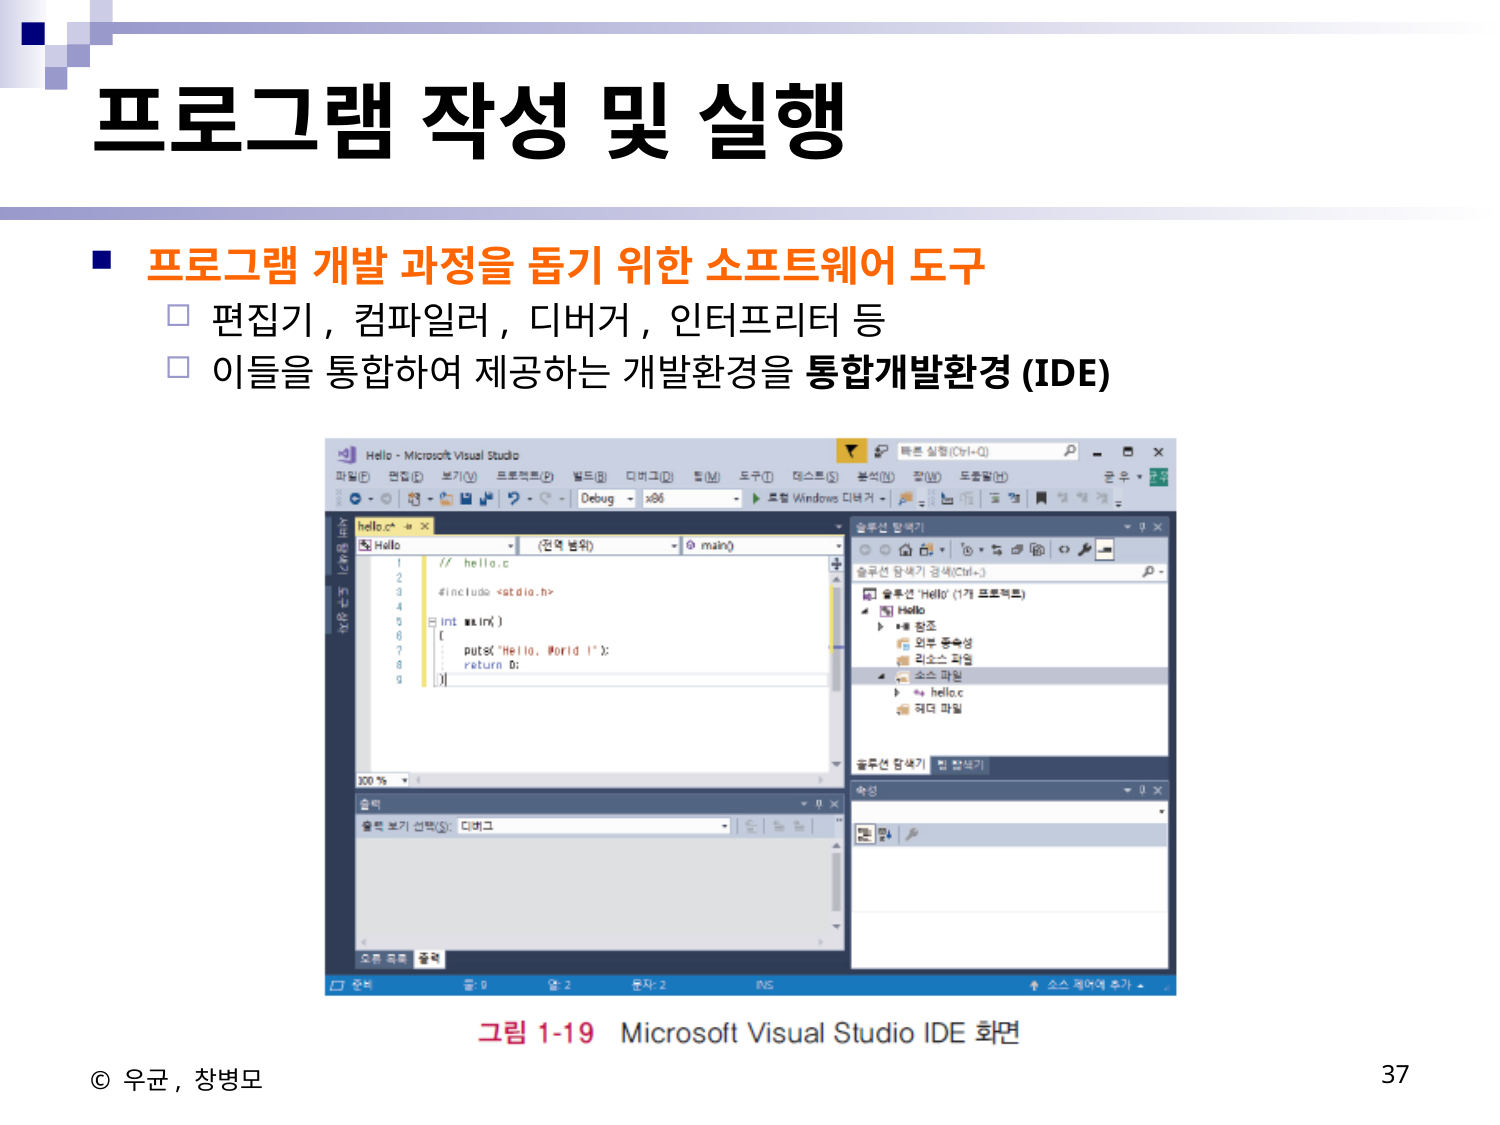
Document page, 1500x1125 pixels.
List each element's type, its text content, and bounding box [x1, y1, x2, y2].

picture [277, 396, 1284, 1083]
title 프로그램 작성 및 실행 [76, 42, 1427, 197]
list 프로그램 개발 과정을 돕기 위한 소프트웨어 도구 편집기, 컴파일러, 디버거, 인터프리터 등 이들을 통합하여 제공하는 개발환경을 통합개발환경(IDE) [75, 231, 1425, 1024]
slide_number © 우균, 창병모 [75, 1024, 425, 1103]
slide_number 37 [1074, 1025, 1425, 1100]
